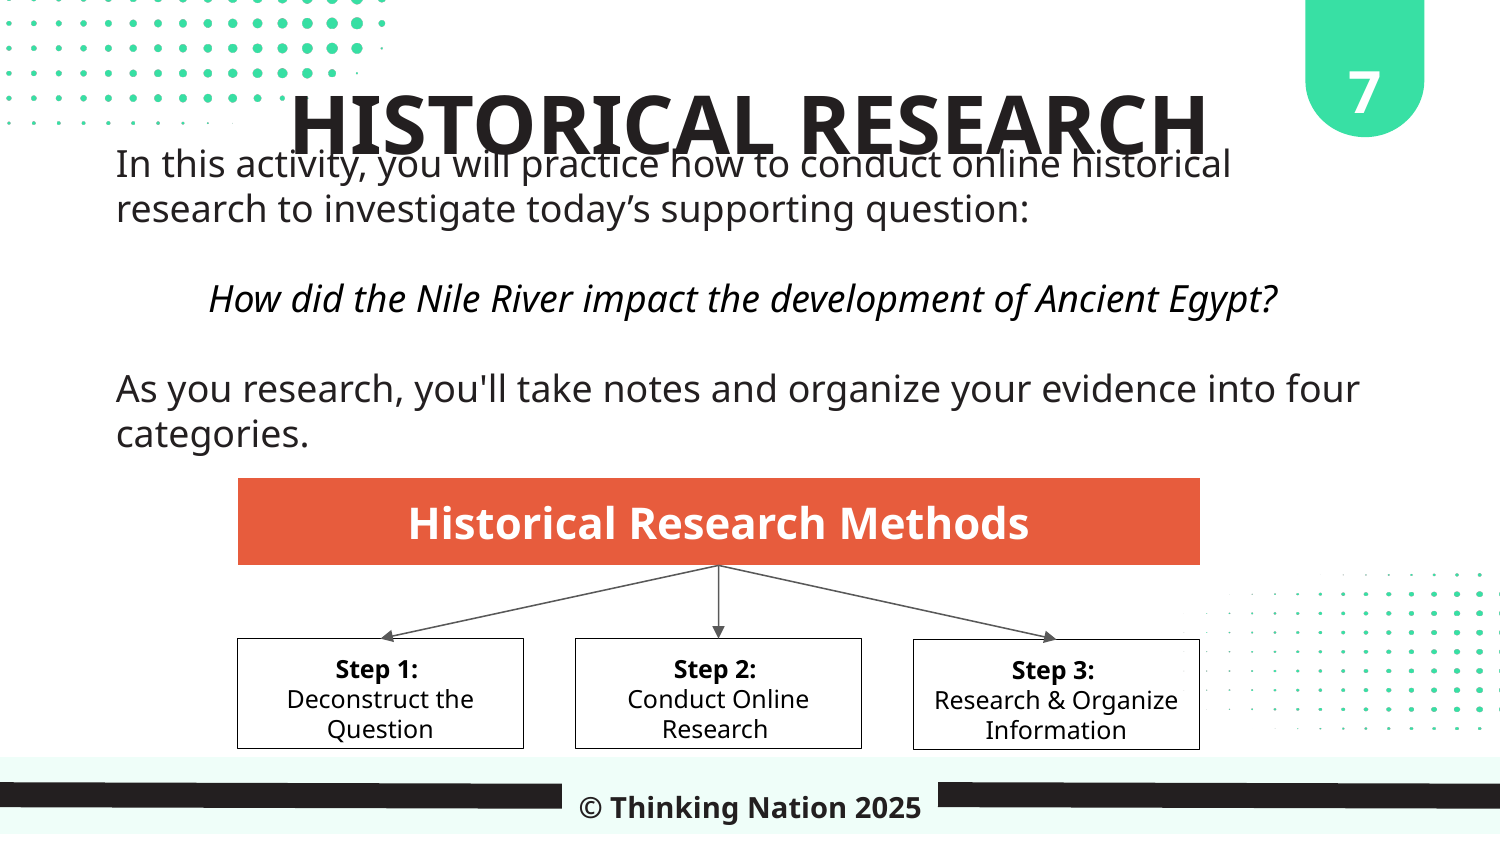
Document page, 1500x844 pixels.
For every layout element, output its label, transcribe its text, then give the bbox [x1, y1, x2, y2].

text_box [0, 756, 1500, 835]
text_box Step 3: Research & Organize Information [913, 639, 1200, 750]
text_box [1300, 0, 1430, 138]
text_box Historical Research Methods [237, 478, 1200, 566]
text_box HISTORICAL RESEARCH [209, 34, 1291, 171]
text_box Step 1: Deconstruct the Question [237, 638, 524, 749]
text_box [718, 565, 1057, 640]
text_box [380, 565, 715, 639]
text_box [1161, 573, 1500, 730]
text_box In this activity, you will practice how to conduct online historical research to investigate today’s supporting question: How did the Nile River impact the development of Ancient Egypt? As you research, you'll take notes and organize your evidence into four categories. [115, 140, 1371, 456]
text_box Step 2: Conduct Online Research [575, 647, 862, 749]
text_box [0, 0, 386, 125]
